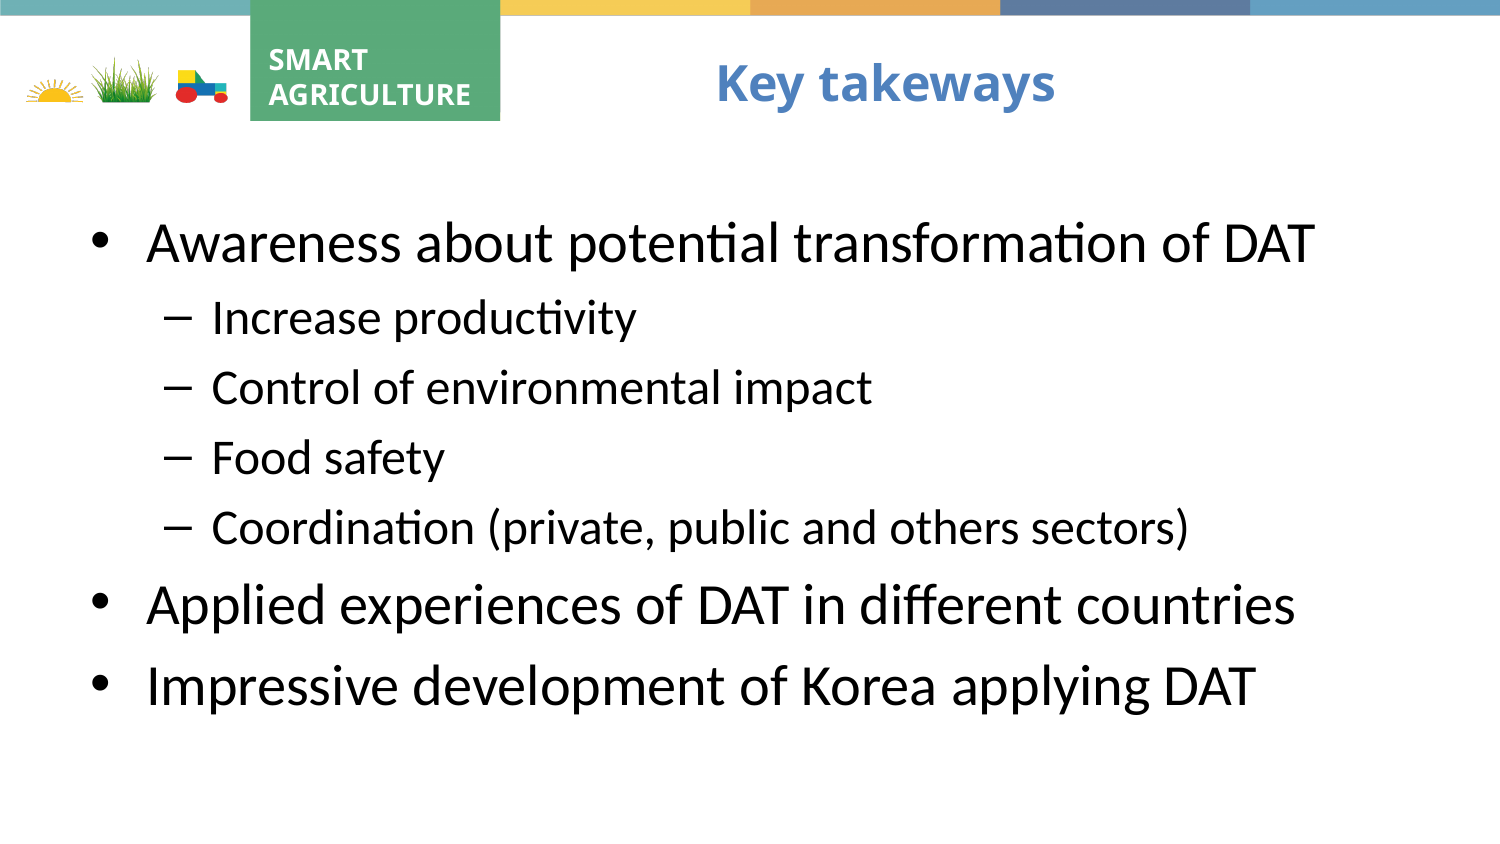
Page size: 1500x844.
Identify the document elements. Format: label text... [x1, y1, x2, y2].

list Awareness about potential transformation of DAT Increase productivity Control of environmental impact Food safety Coordination (private, public and others sectors) Applied experiences of DAT in different countries Impressive development of Korea applying DAT [75, 196, 1425, 754]
picture [0, 0, 1500, 122]
